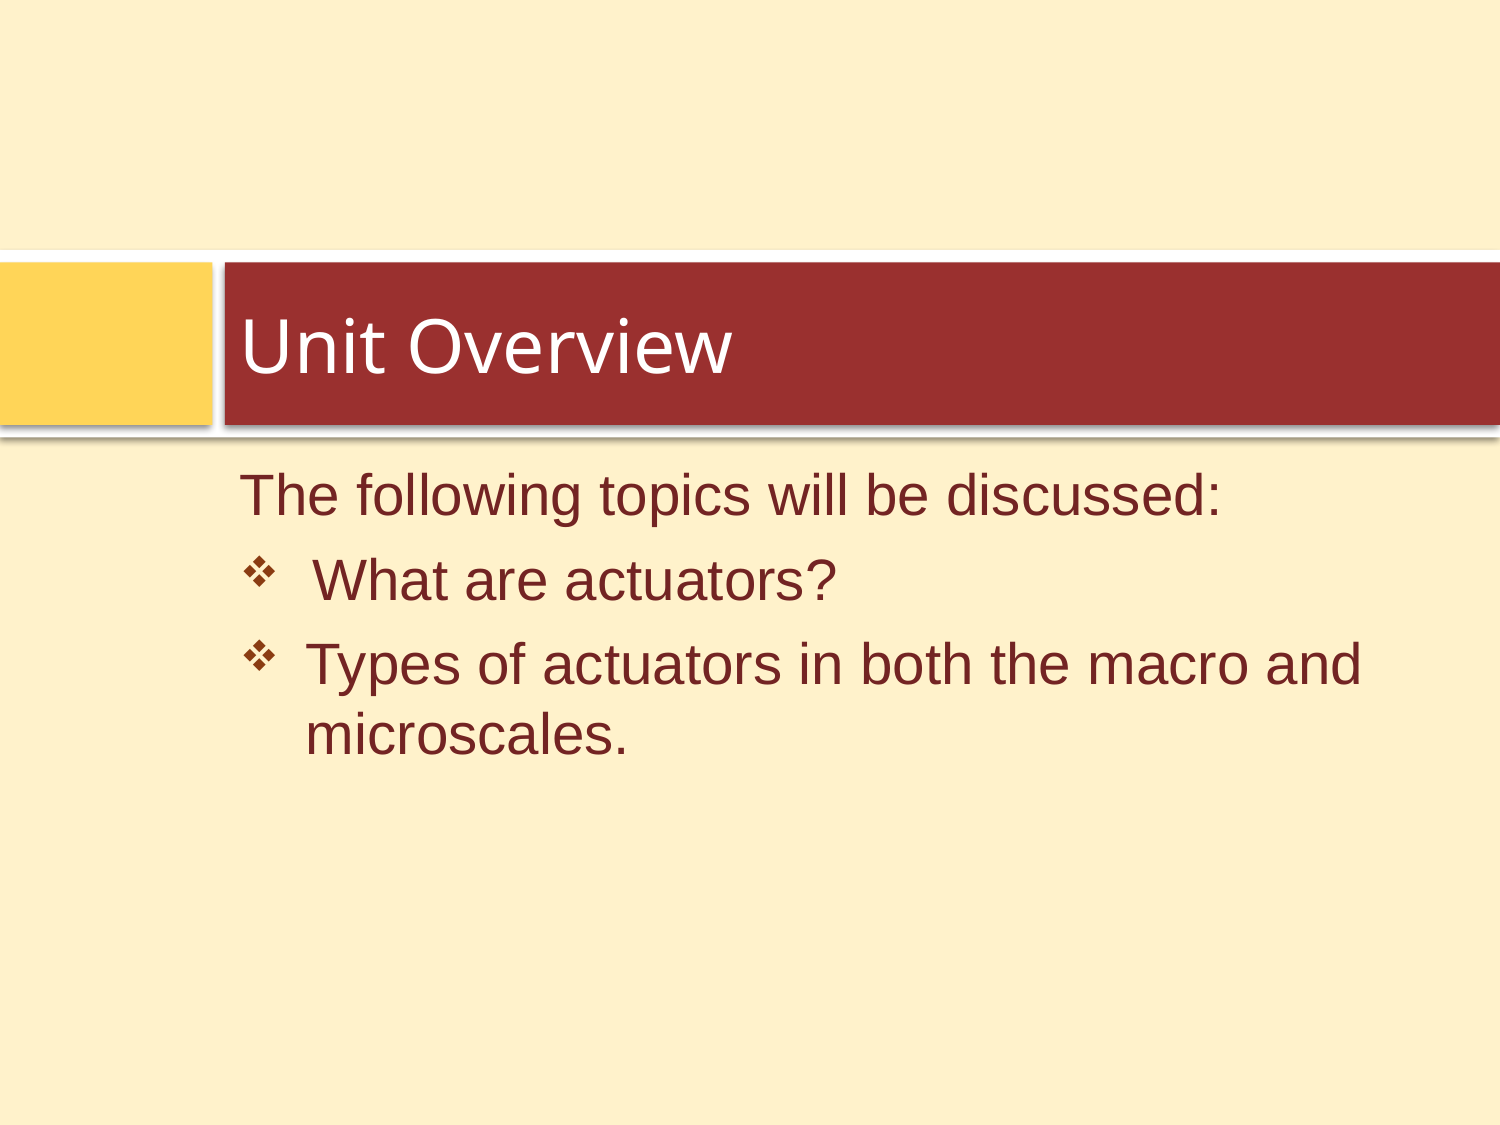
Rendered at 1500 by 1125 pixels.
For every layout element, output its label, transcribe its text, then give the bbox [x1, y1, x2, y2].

list The following topics will be discussed: What are actuators? Types of actuators in both the macro and microscales. [225, 450, 1394, 1008]
title Unit Overview [225, 262, 1475, 425]
